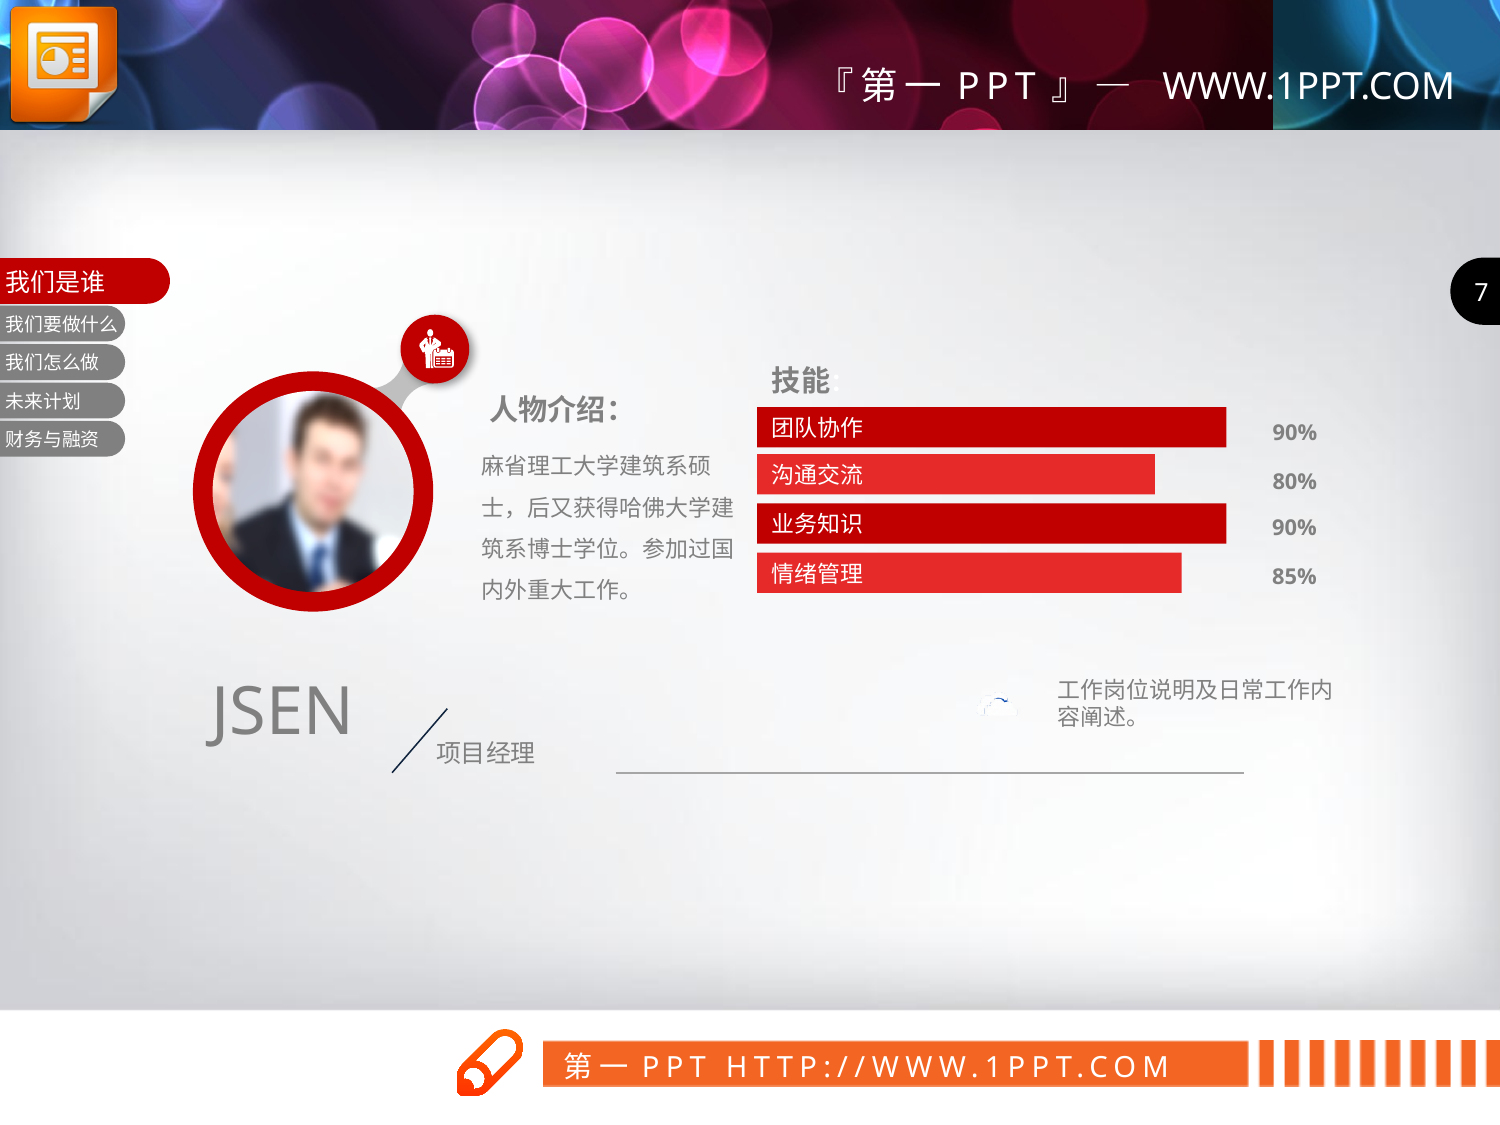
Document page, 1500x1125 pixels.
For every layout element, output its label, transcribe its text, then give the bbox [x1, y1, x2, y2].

text_box 7 [1459, 257, 1500, 325]
text_box 业务知识 [757, 503, 1227, 544]
text_box [856, 491, 970, 538]
text_box [0, 258, 170, 304]
text_box [192, 371, 434, 612]
text_box 未来计划 [0, 382, 143, 419]
picture [0, 0, 1500, 1012]
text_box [196, 660, 552, 776]
text_box [212, 391, 414, 593]
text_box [380, 314, 470, 411]
text_box 沟通交流 [757, 454, 1155, 495]
text_box 我们是谁 [0, 260, 143, 303]
text_box 80% [1254, 460, 1335, 501]
text_box 情绪管理 [757, 552, 1182, 593]
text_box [474, 383, 737, 617]
text_box 团队协作 [757, 407, 1227, 448]
text_box 我们怎么做 [0, 344, 143, 380]
text_box 85% [1254, 555, 1335, 597]
text_box [1450, 268, 1459, 314]
text_box 技能： [757, 354, 910, 405]
text_box 我们要做什么 [0, 305, 143, 342]
picture [543, 1040, 1500, 1087]
text_box 90% [1254, 410, 1336, 452]
text_box 财务与融资 [0, 420, 143, 457]
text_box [615, 667, 1361, 773]
text_box 90% [1254, 506, 1335, 548]
